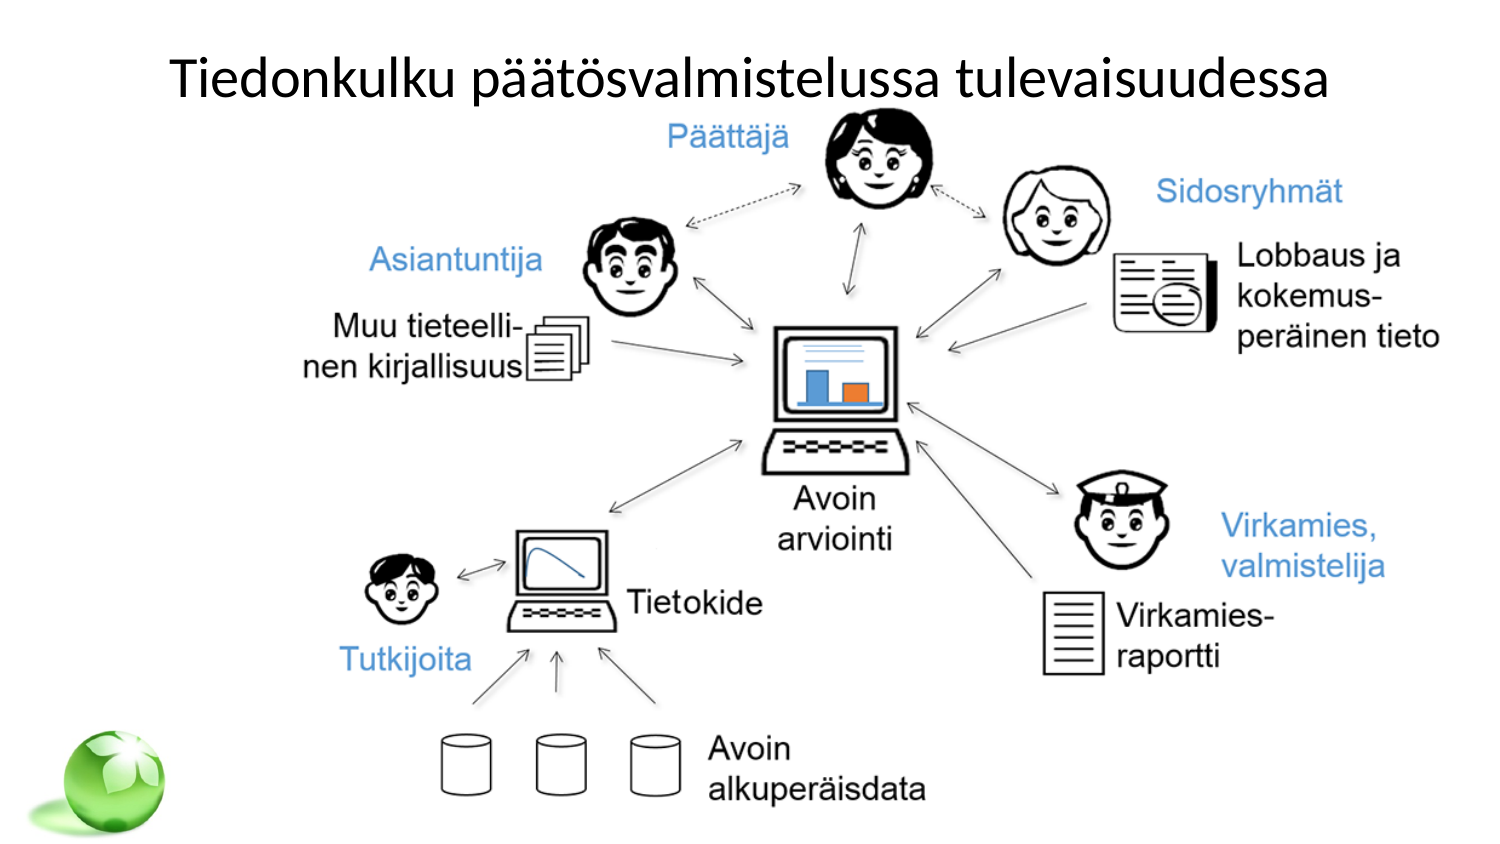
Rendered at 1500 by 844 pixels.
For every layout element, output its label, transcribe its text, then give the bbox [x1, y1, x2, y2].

picture [17, 720, 178, 841]
picture [289, 57, 1500, 844]
title Tiedonkulku päätösvalmistelussa tulevaisuudessa [75, 33, 1425, 115]
